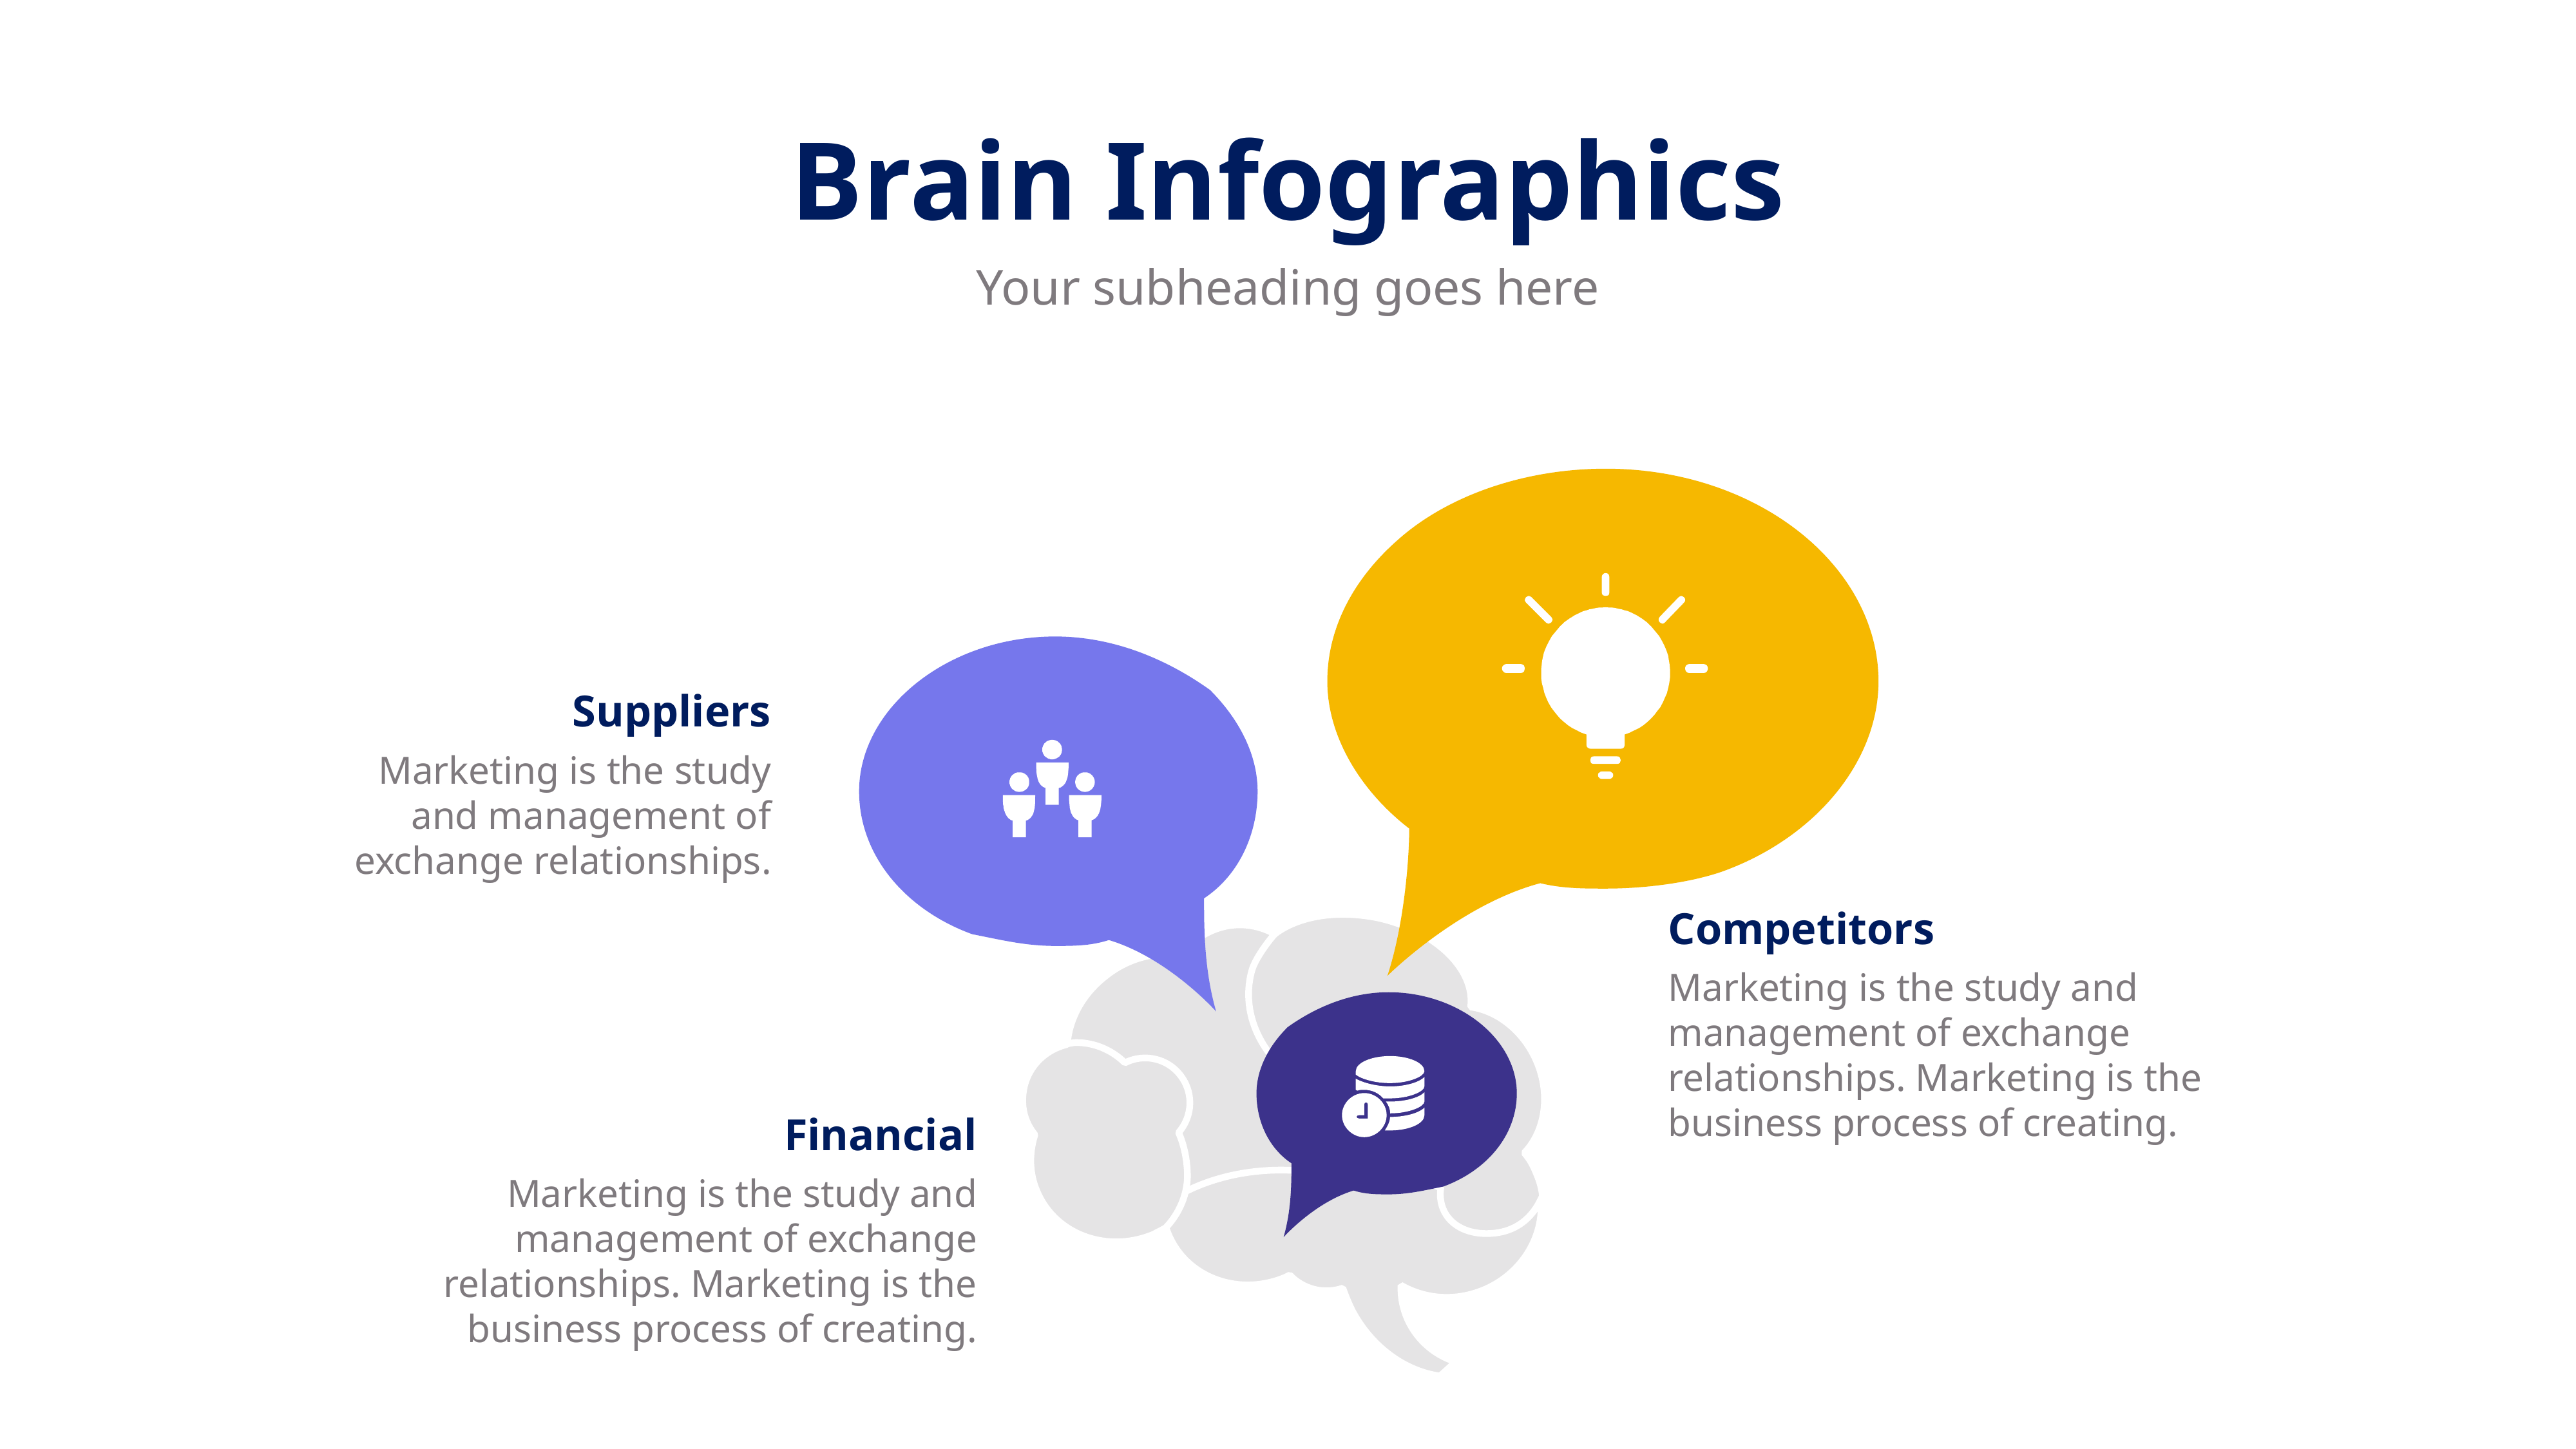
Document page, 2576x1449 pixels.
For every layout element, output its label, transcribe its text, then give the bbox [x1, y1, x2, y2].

text_box Your subheading goes here [281, 251, 2295, 319]
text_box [292, 1103, 987, 1312]
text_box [303, 679, 781, 888]
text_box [1256, 992, 1517, 1238]
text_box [1658, 896, 2353, 1106]
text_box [1327, 468, 1879, 976]
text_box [859, 636, 1258, 1012]
text_box Brain Infographics [781, 108, 1795, 247]
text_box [1021, 909, 1554, 1376]
